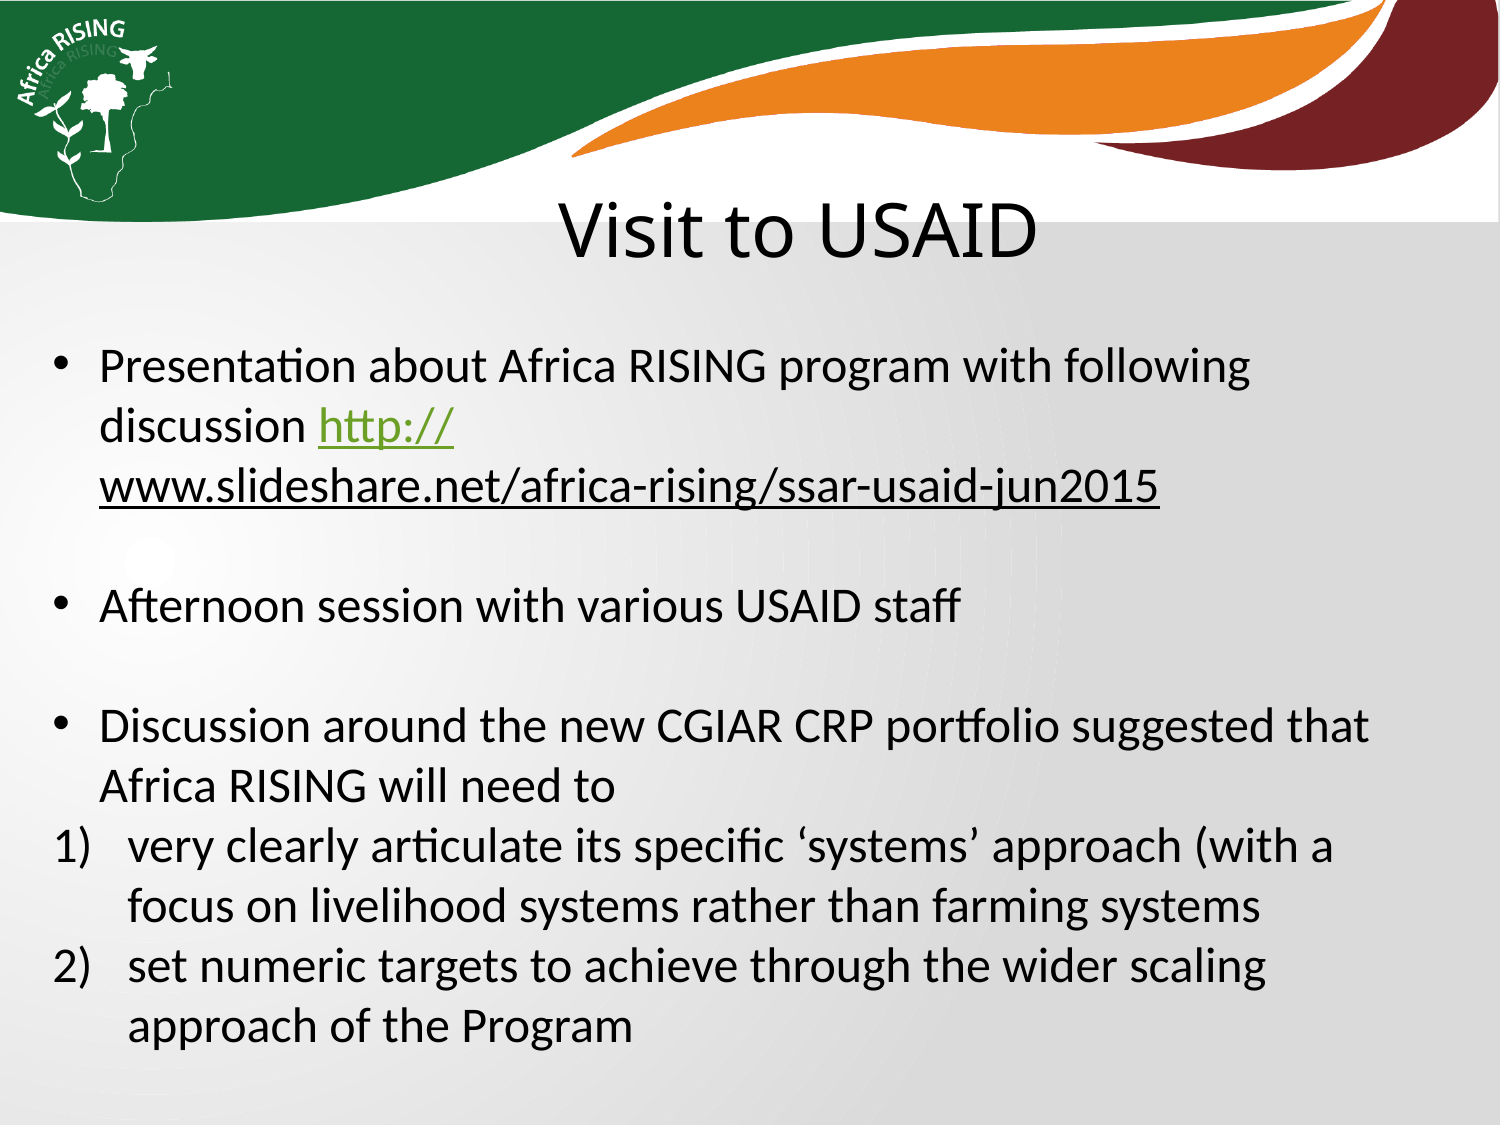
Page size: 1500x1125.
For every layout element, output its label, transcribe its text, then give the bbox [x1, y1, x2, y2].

picture [0, 0, 1499, 222]
text_box Presentation about Africa RISING program with following discussion http://www.slideshare.net/africa-rising/ssar-usaid-jun2015 Afternoon session with various USAID staff Discussion around the new CGIAR CRP portfolio suggested that Africa RISING will need to very clearly articulate its specific ‘systems’ approach (with a focus on livelihood systems rather than farming systems set numeric targets to achieve through the wider scaling approach of the Program [37, 324, 1438, 1060]
list Visit to USAID [225, 174, 1500, 313]
